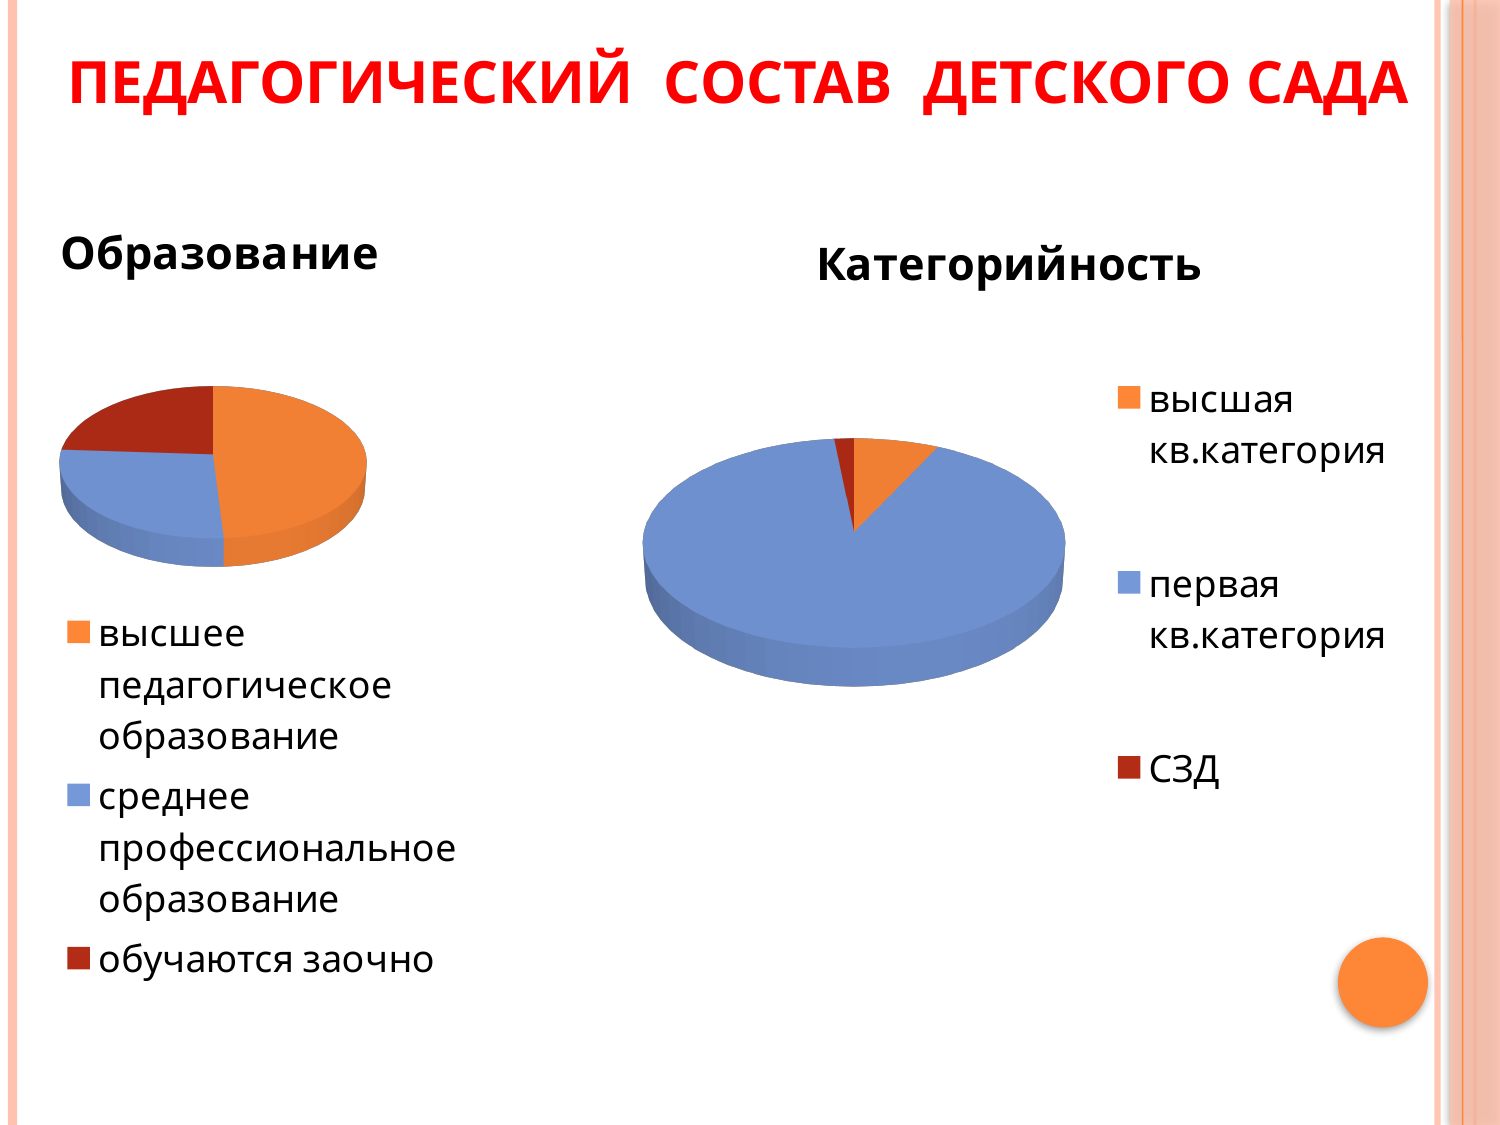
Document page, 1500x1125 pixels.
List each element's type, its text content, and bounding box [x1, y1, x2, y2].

chart [19, 133, 1424, 1010]
title Педагогический состав детского сада [41, 30, 1436, 124]
